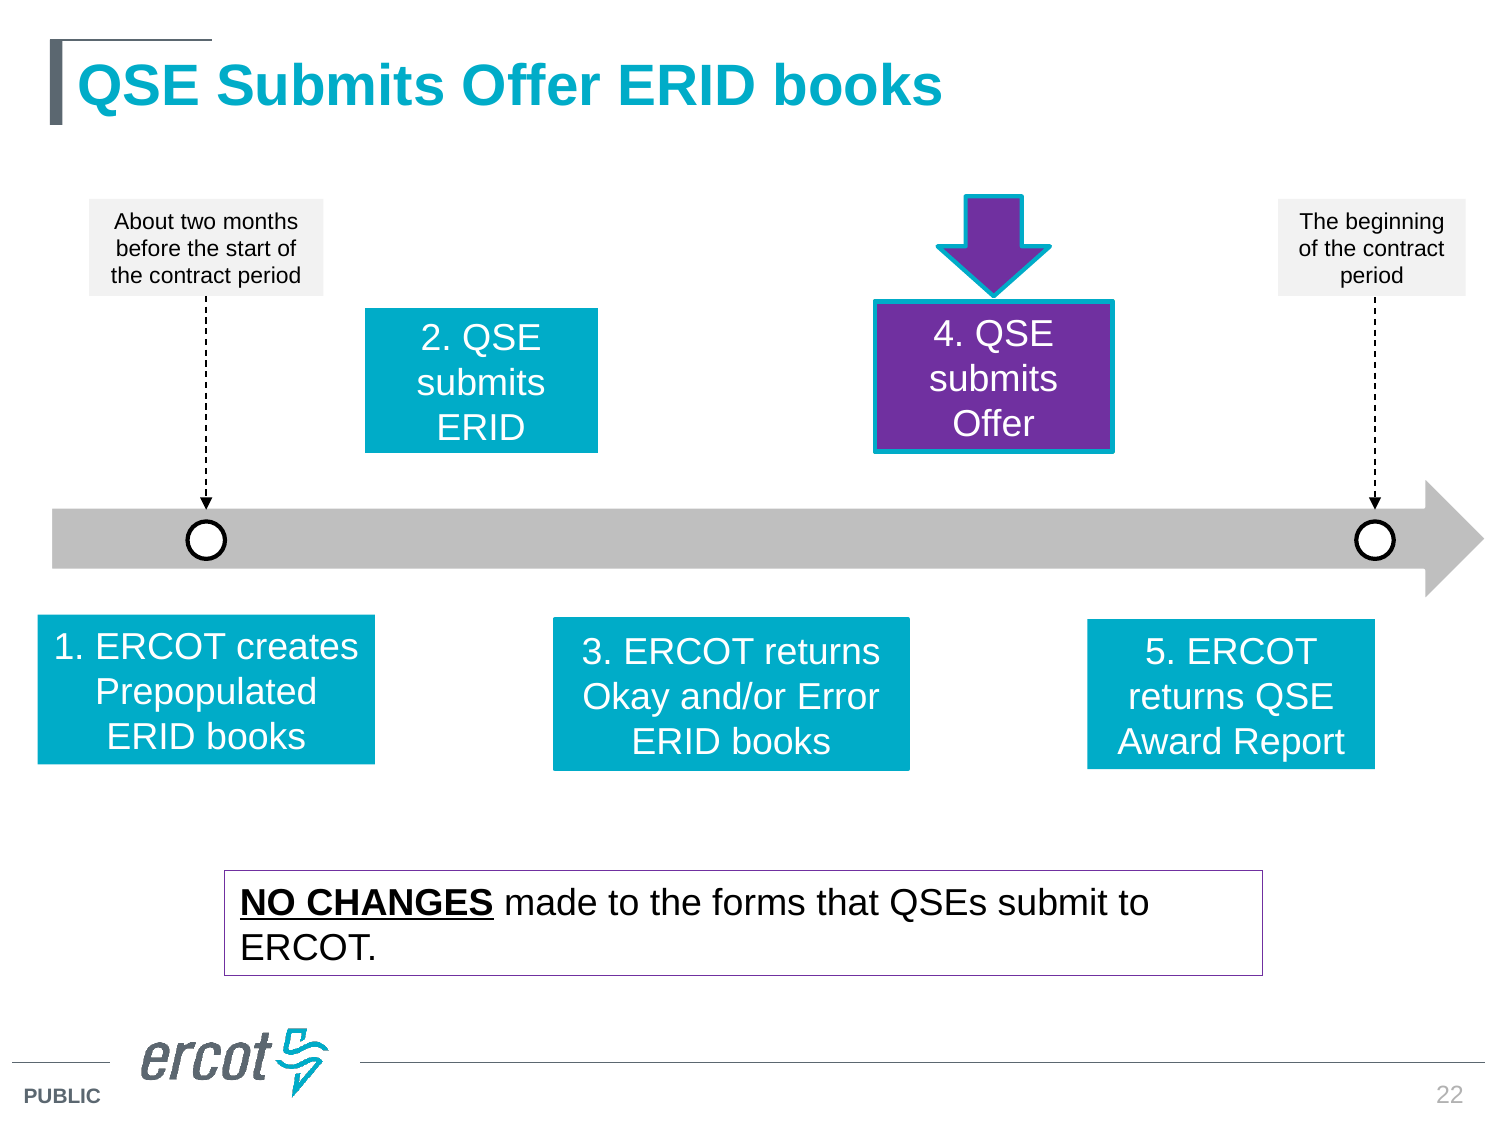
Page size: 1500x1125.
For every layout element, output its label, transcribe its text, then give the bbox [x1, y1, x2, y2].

text_box [1354, 519, 1396, 561]
text_box [935, 194, 1052, 298]
text_box [185, 519, 228, 561]
text_box 5. ERCOT returns QSE Award Report [1085, 617, 1377, 771]
slide_number 22 [1412, 1076, 1488, 1112]
text_box 2. QSE submits ERID [360, 303, 602, 457]
text_box About two months before the start of the contract period [89, 198, 324, 296]
text_box NO CHANGES made to the forms that QSEs submit to ERCOT. [224, 870, 1263, 976]
text_box 1. ERCOT creates Prepopulated ERID books [35, 612, 377, 767]
picture [137, 1024, 332, 1100]
text_box 3. ERCOT returns Okay and/or Error ERID books [553, 617, 910, 771]
text_box The beginning of the contract period [1278, 198, 1466, 296]
text_box [47, 472, 1490, 605]
title QSE Submits Offer ERID books [62, 39, 1450, 228]
text_box 4. QSE submits Offer [873, 299, 1115, 454]
